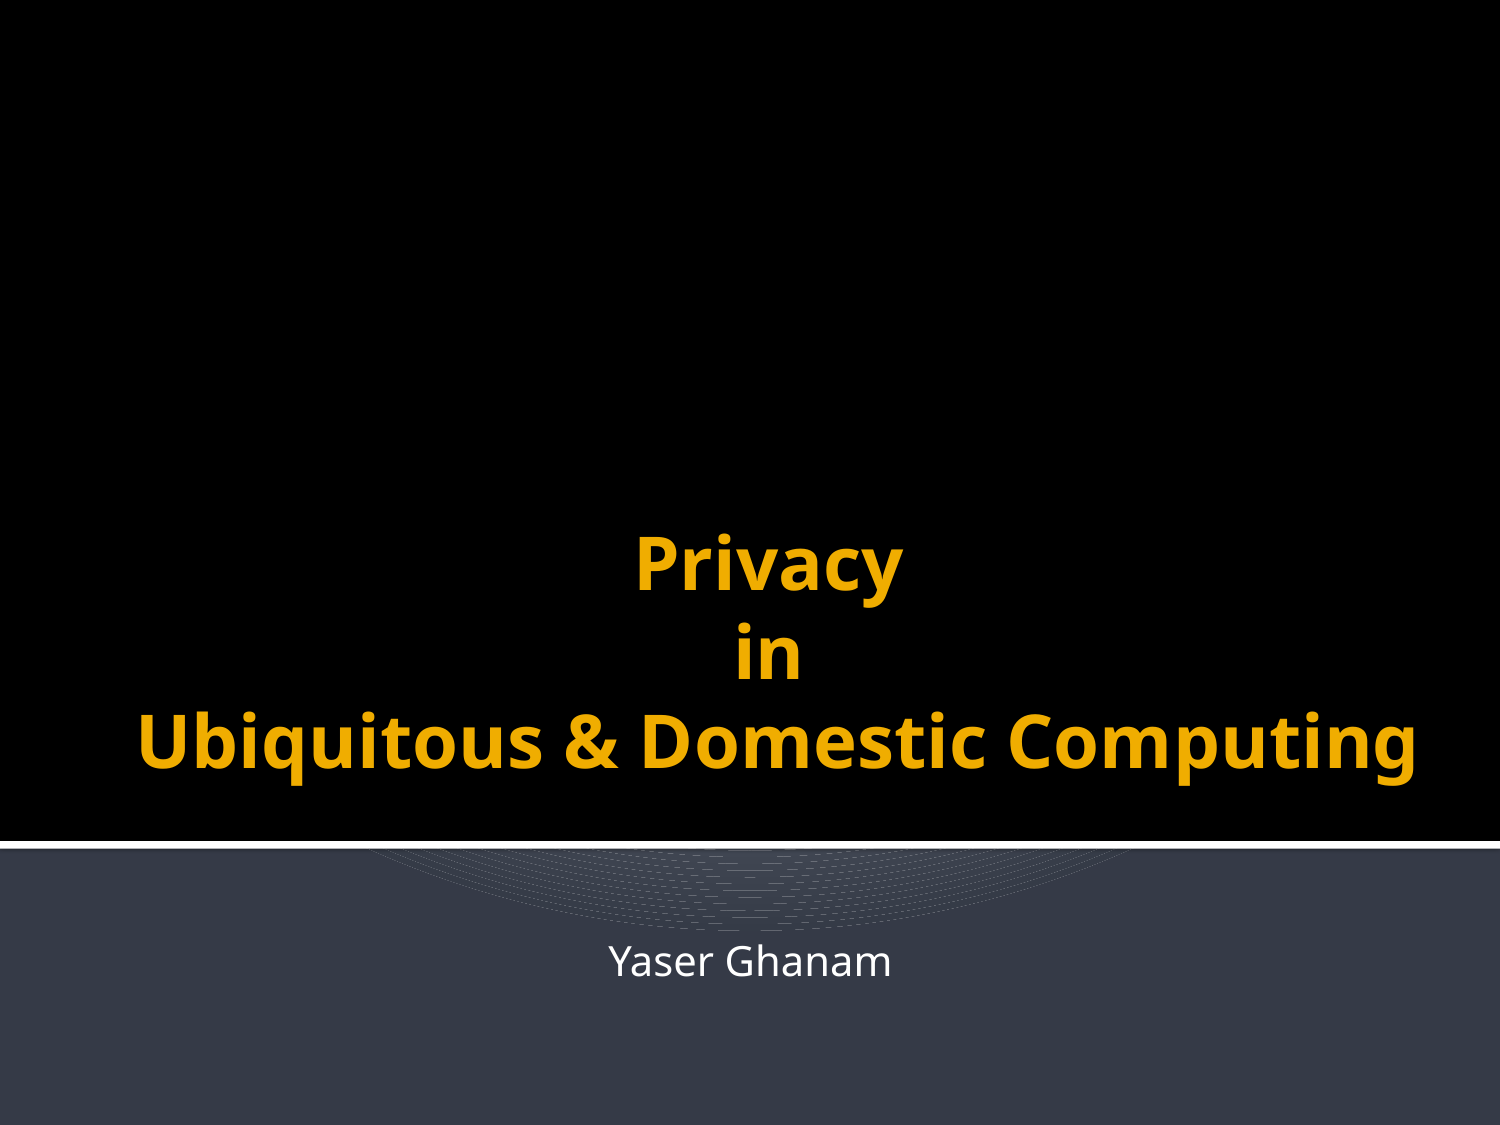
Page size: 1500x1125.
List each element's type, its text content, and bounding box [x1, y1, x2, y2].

title Privacy in Ubiquitous & Domestic Computing [85, 515, 1465, 791]
subtitle Yaser Ghanam [82, 843, 1407, 985]
